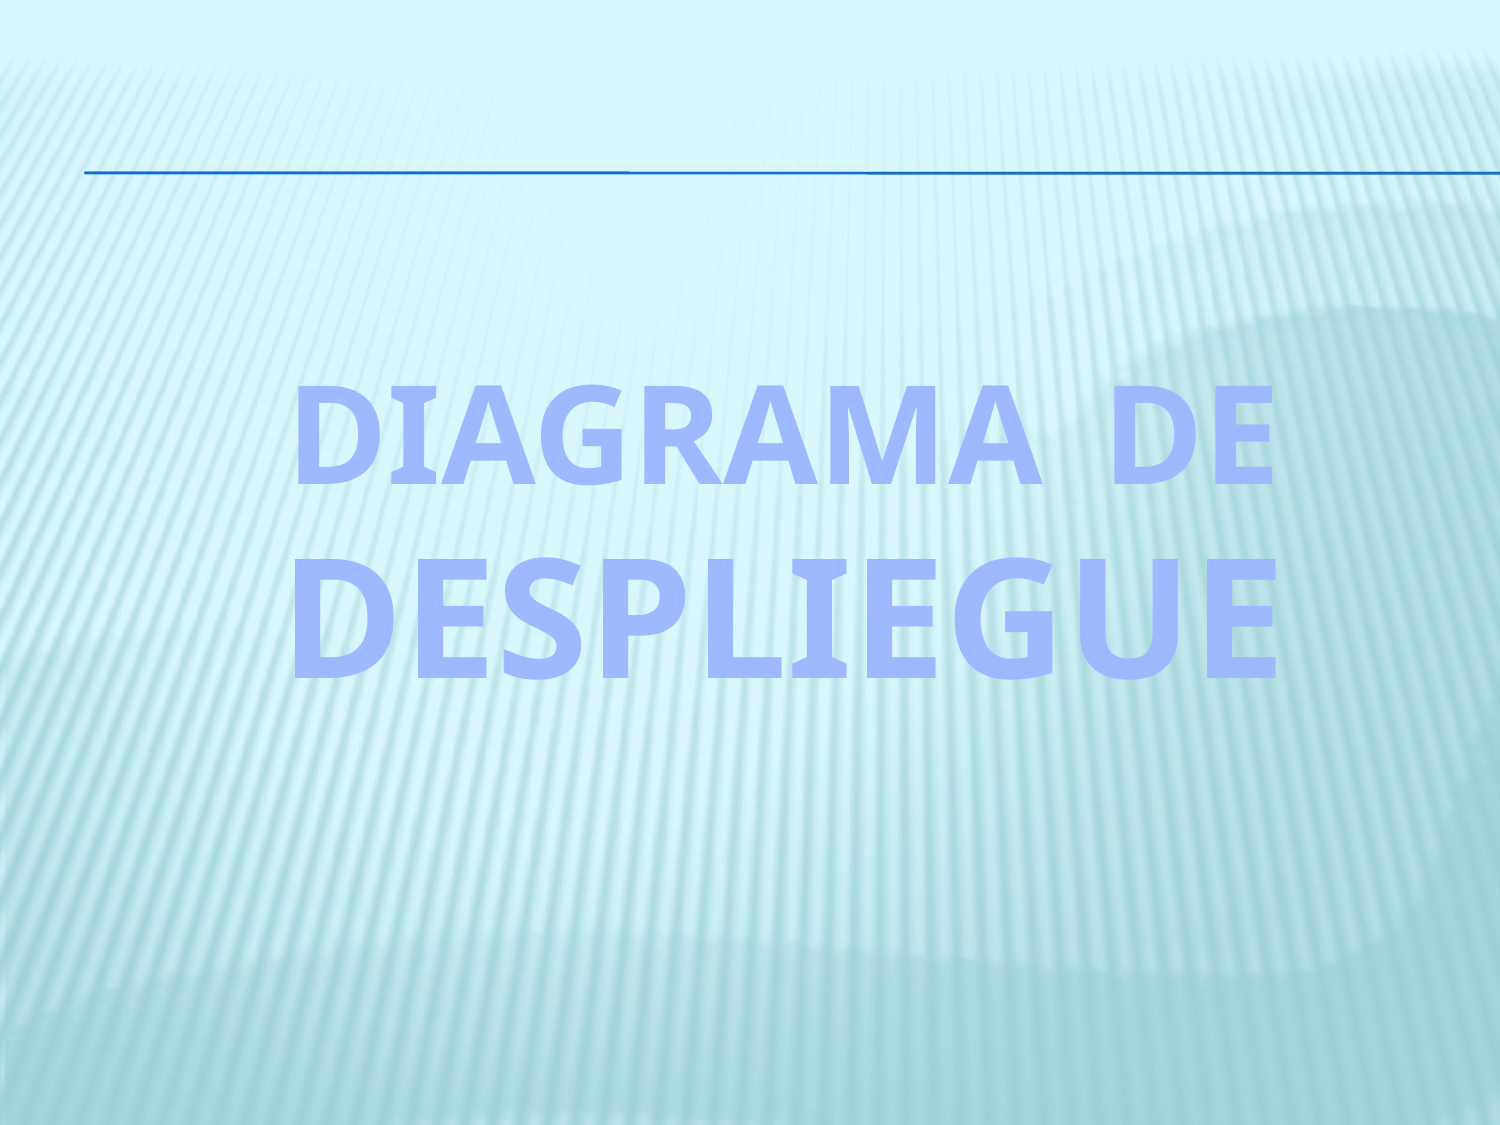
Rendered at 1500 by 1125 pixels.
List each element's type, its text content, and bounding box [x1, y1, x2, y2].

text_box DIAGRAMA DE DESPLIEGUE [105, 339, 1462, 720]
